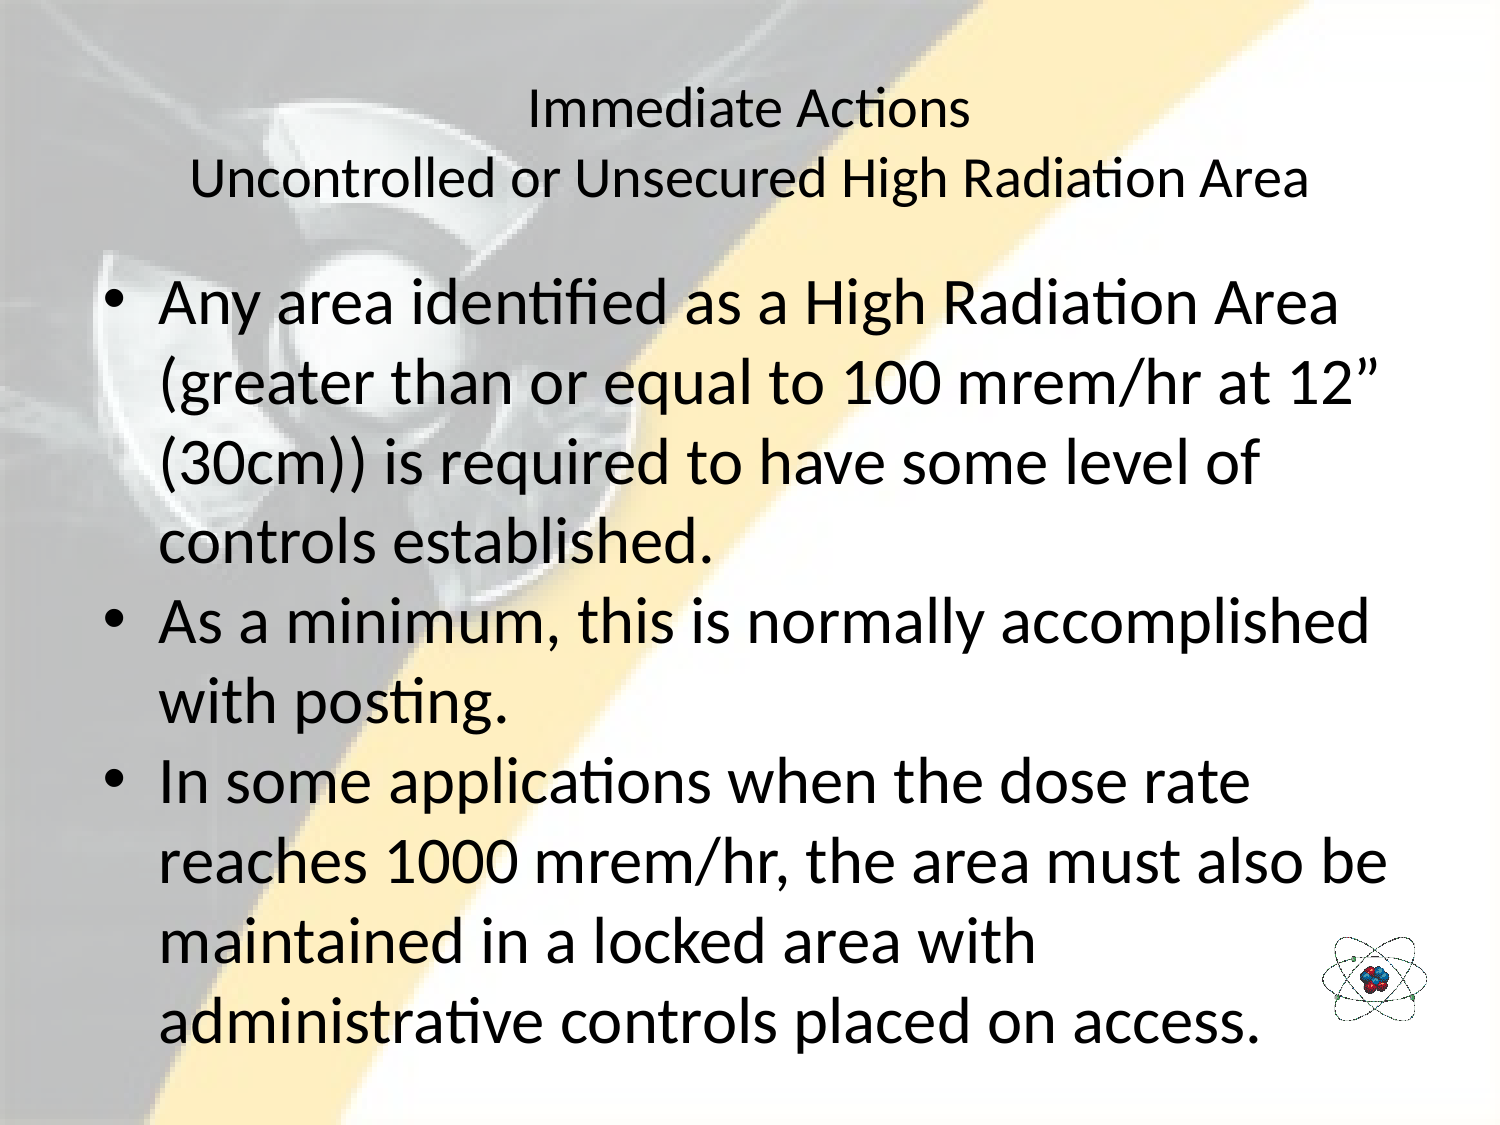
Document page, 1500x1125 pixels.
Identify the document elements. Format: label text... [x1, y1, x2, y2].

title Immediate Actions Uncontrolled or Unsecured High Radiation Area [75, 45, 1425, 233]
picture [1322, 937, 1427, 1021]
list Any area identified as a High Radiation Area (greater than or equal to 100 mrem/hr at 12” (30cm)) is required to have some level of controls established. As a minimum, this is normally accomplished with posting. In some applications when the dose rate reaches 1000 mrem/hr, the area must also be maintained in a locked area with administrative controls placed on access. [87, 249, 1413, 1013]
